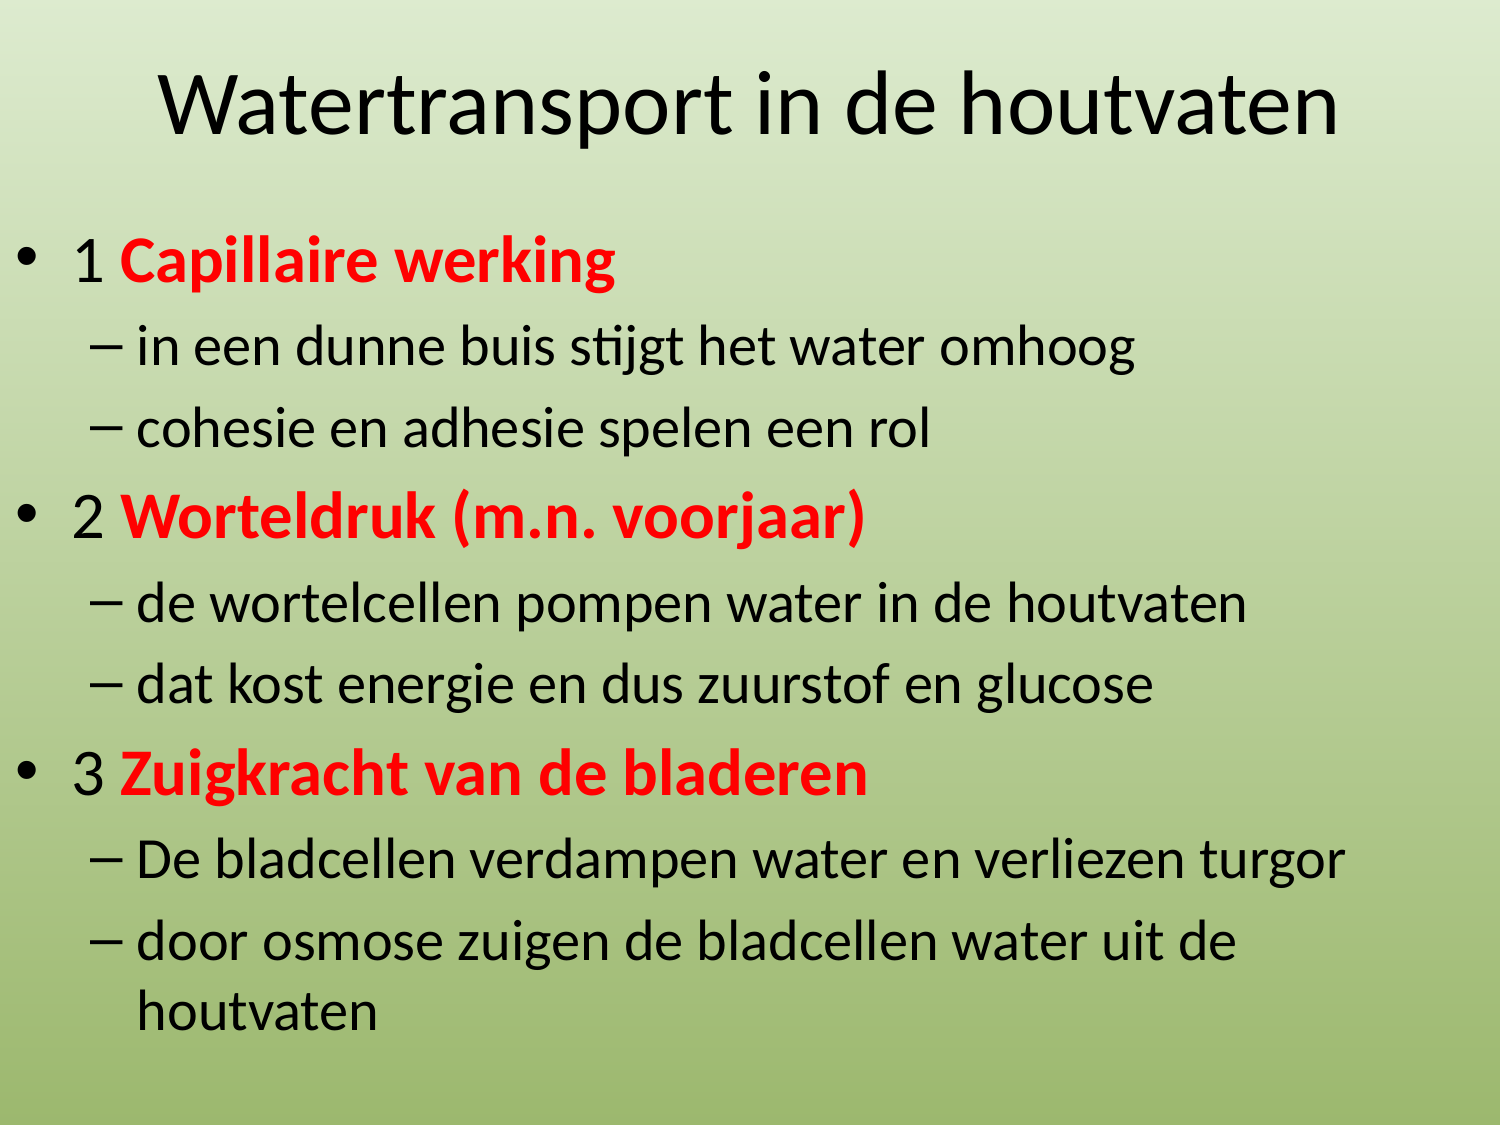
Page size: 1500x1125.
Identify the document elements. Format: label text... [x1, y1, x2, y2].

list 1 Capillaire werking in een dunne buis stijgt het water omhoog cohesie en adhesie spelen een rol 2 Worteldruk (m.n. voorjaar) de wortelcellen pompen water in de houtvaten dat kost energie en dus zuurstof en glucose 3 Zuigkracht van de bladeren De bladcellen verdampen water en verliezen turgor door osmose zuigen de bladcellen water uit de houtvaten [0, 208, 1500, 1125]
title Watertransport in de houtvaten [75, 0, 1425, 197]
